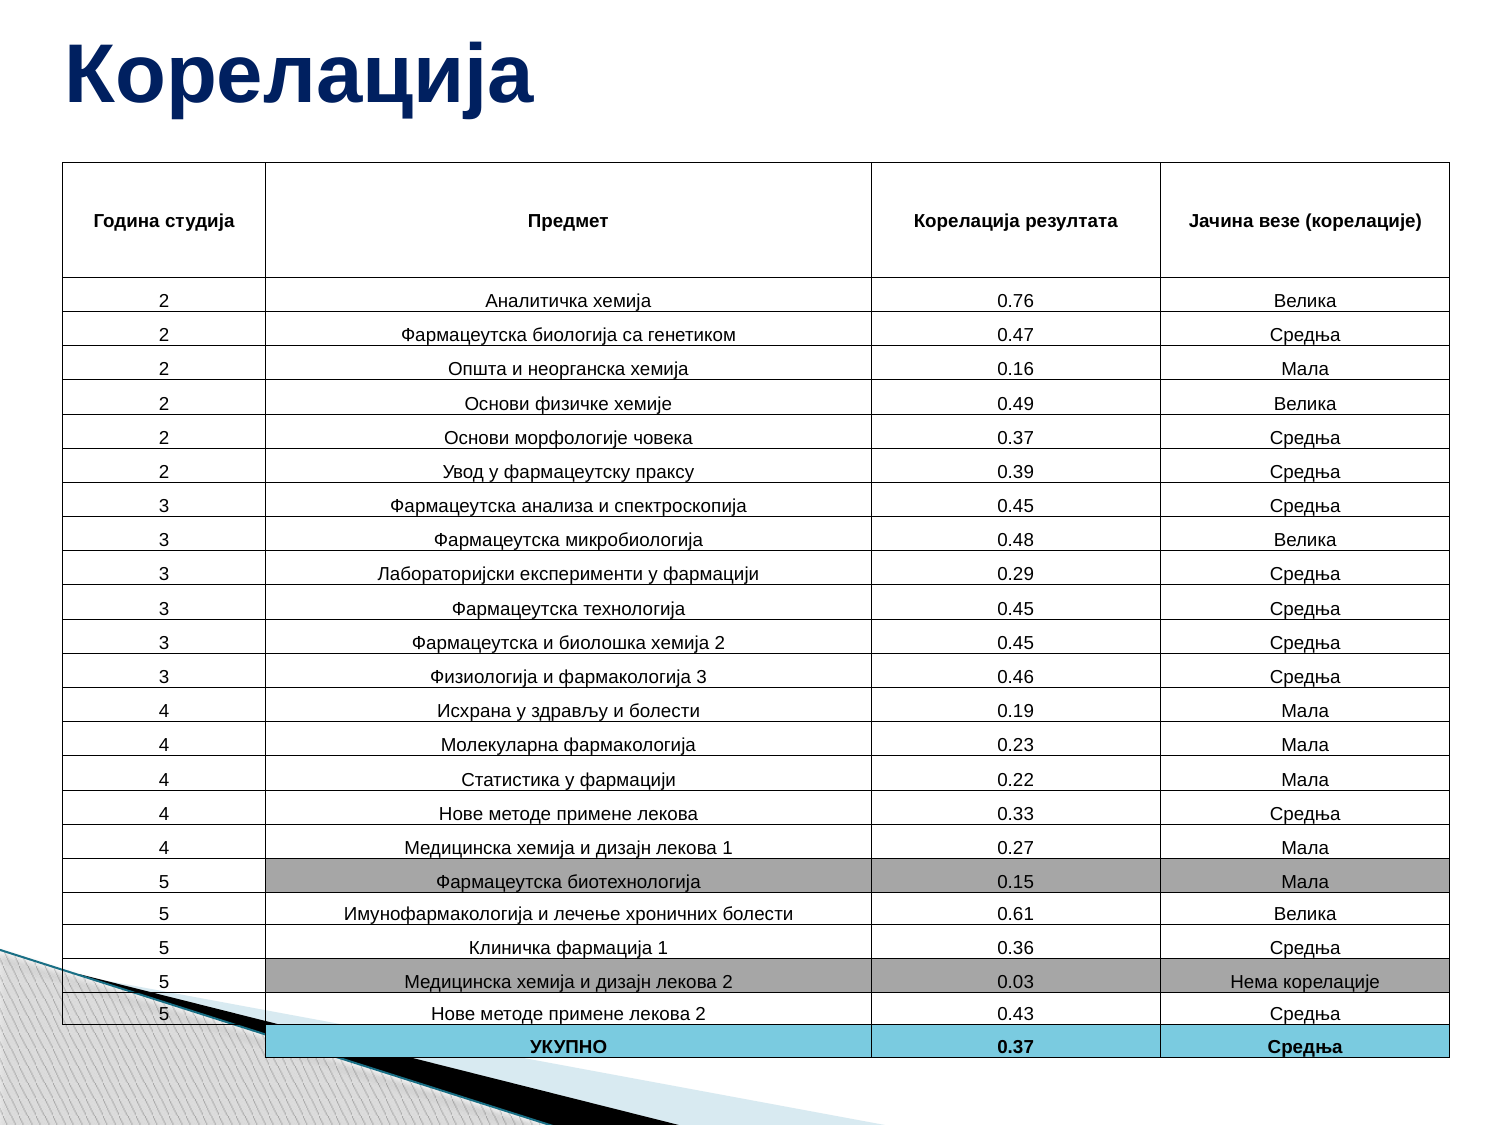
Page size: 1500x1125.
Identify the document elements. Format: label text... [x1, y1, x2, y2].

table_cell Имунофармакологија и лечење хроничних болести [266, 893, 871, 924]
table_header Предмет [266, 163, 871, 277]
table_cell 0.43 [872, 993, 1160, 1024]
table_cell Средња [1161, 415, 1449, 448]
table_cell 4 [63, 825, 265, 858]
table_cell 0.37 [872, 415, 1160, 448]
table_cell 0.03 [872, 959, 1160, 992]
table_cell Средња [1161, 312, 1449, 345]
table_cell Велика [1161, 380, 1449, 414]
table_cell 0.45 [872, 620, 1160, 653]
table_cell 0.33 [872, 791, 1160, 824]
table_cell Мала [1161, 825, 1449, 858]
table_cell 4 [63, 756, 265, 790]
table_cell 3 [63, 585, 265, 619]
table_cell Исхрана у здрављу и болести [266, 688, 871, 721]
table_cell 0.48 [872, 517, 1160, 550]
table_cell Средња [1161, 449, 1449, 482]
table_cell 3 [63, 551, 265, 584]
table_cell 0.16 [872, 346, 1160, 379]
table_cell Фармацеутска микробиологија [266, 517, 871, 550]
table_cell 2 [63, 312, 265, 345]
table_cell Медицинска хемија и дизајн лекова 2 [266, 959, 871, 992]
table_cell 5 [63, 893, 265, 924]
table_cell Велика [1161, 278, 1449, 311]
table_cell Физиологија и фармакологија 3 [266, 654, 871, 687]
table_cell Средња [1161, 1025, 1449, 1057]
table_cell Средња [1161, 551, 1449, 584]
table_cell 0.47 [872, 312, 1160, 345]
table_header Година студија [63, 163, 265, 277]
table_cell 0.61 [872, 893, 1160, 924]
table_cell 2 [63, 380, 265, 414]
table_cell Фармацеутска технологија [266, 585, 871, 619]
table_cell 3 [63, 517, 265, 550]
table_cell Основи физичке хемије [266, 380, 871, 414]
table_cell Мала [1161, 756, 1449, 790]
table_cell 0.45 [872, 483, 1160, 516]
table_cell Фармацеутска анализа и спектроскопија [266, 483, 871, 516]
table_cell 0.15 [872, 859, 1160, 892]
table_cell 0.46 [872, 654, 1160, 687]
table_cell 0.76 [872, 278, 1160, 311]
table_cell Мала [1161, 688, 1449, 721]
table_cell Аналитичка хемија [266, 278, 871, 311]
table_cell Средња [1161, 925, 1449, 958]
table_cell Нове методе примене лекова [266, 791, 871, 824]
table_cell Медицинска хемија и дизајн лекова 1 [266, 825, 871, 858]
table_cell 5 [63, 993, 265, 1024]
table_cell [62, 1025, 265, 1058]
table_cell Мала [1161, 722, 1449, 755]
table_cell Молекуларна фармакологија [266, 722, 871, 755]
title Корелација [50, 0, 1400, 163]
table_cell Мала [1161, 859, 1449, 892]
table_cell 0.22 [872, 756, 1160, 790]
table_cell 2 [63, 346, 265, 379]
table_cell Средња [1161, 791, 1449, 824]
table_cell Клиничка фармација 1 [266, 925, 871, 958]
table_cell 2 [63, 449, 265, 482]
table_cell Увод у фармацеутску праксу [266, 449, 871, 482]
table_cell 0.49 [872, 380, 1160, 414]
table_cell Лабораторијски експерименти у фармацији [266, 551, 871, 584]
table_cell 3 [63, 620, 265, 653]
table_cell 3 [63, 654, 265, 687]
table_cell 5 [63, 859, 265, 892]
table_cell Велика [1161, 893, 1449, 924]
table_cell 5 [63, 925, 265, 958]
table_cell Средња [1161, 483, 1449, 516]
table_cell 5 [63, 959, 265, 992]
table_cell Средња [1161, 585, 1449, 619]
table_header Јачина везе (корелације) [1161, 163, 1449, 277]
table_cell 0.36 [872, 925, 1160, 958]
table_cell Фармацеутска биологија са генетиком [266, 312, 871, 345]
table_cell Фармацеутска биотехнологија [266, 859, 871, 892]
table_cell 0.29 [872, 551, 1160, 584]
table_cell 0.45 [872, 585, 1160, 619]
table_cell Велика [1161, 517, 1449, 550]
table_cell 4 [63, 688, 265, 721]
table_cell 0.23 [872, 722, 1160, 755]
table_cell 2 [63, 415, 265, 448]
table_cell 0.39 [872, 449, 1160, 482]
table_cell УКУПНО [266, 1025, 871, 1057]
table_cell 4 [63, 722, 265, 755]
table_cell Средња [1161, 620, 1449, 653]
table_cell Средња [1161, 993, 1449, 1024]
table_cell 0.37 [872, 1025, 1160, 1057]
table_cell 2 [63, 278, 265, 311]
table_cell 0.19 [872, 688, 1160, 721]
table_cell 4 [63, 791, 265, 824]
table_cell 0.27 [872, 825, 1160, 858]
table_cell Основи морфологије човека [266, 415, 871, 448]
table_cell Фармацеутска и биолошка хемија 2 [266, 620, 871, 653]
table_header Корелација резултата [872, 163, 1160, 277]
table_cell Нове методе примене лекова 2 [266, 993, 871, 1024]
table_cell 3 [63, 483, 265, 516]
table_cell Мала [1161, 346, 1449, 379]
table_cell Средња [1161, 654, 1449, 687]
table_cell Нема корелације [1161, 959, 1449, 992]
table_cell Статистика у фармацији [266, 756, 871, 790]
table_cell Општа и неорганска хемија [266, 346, 871, 379]
